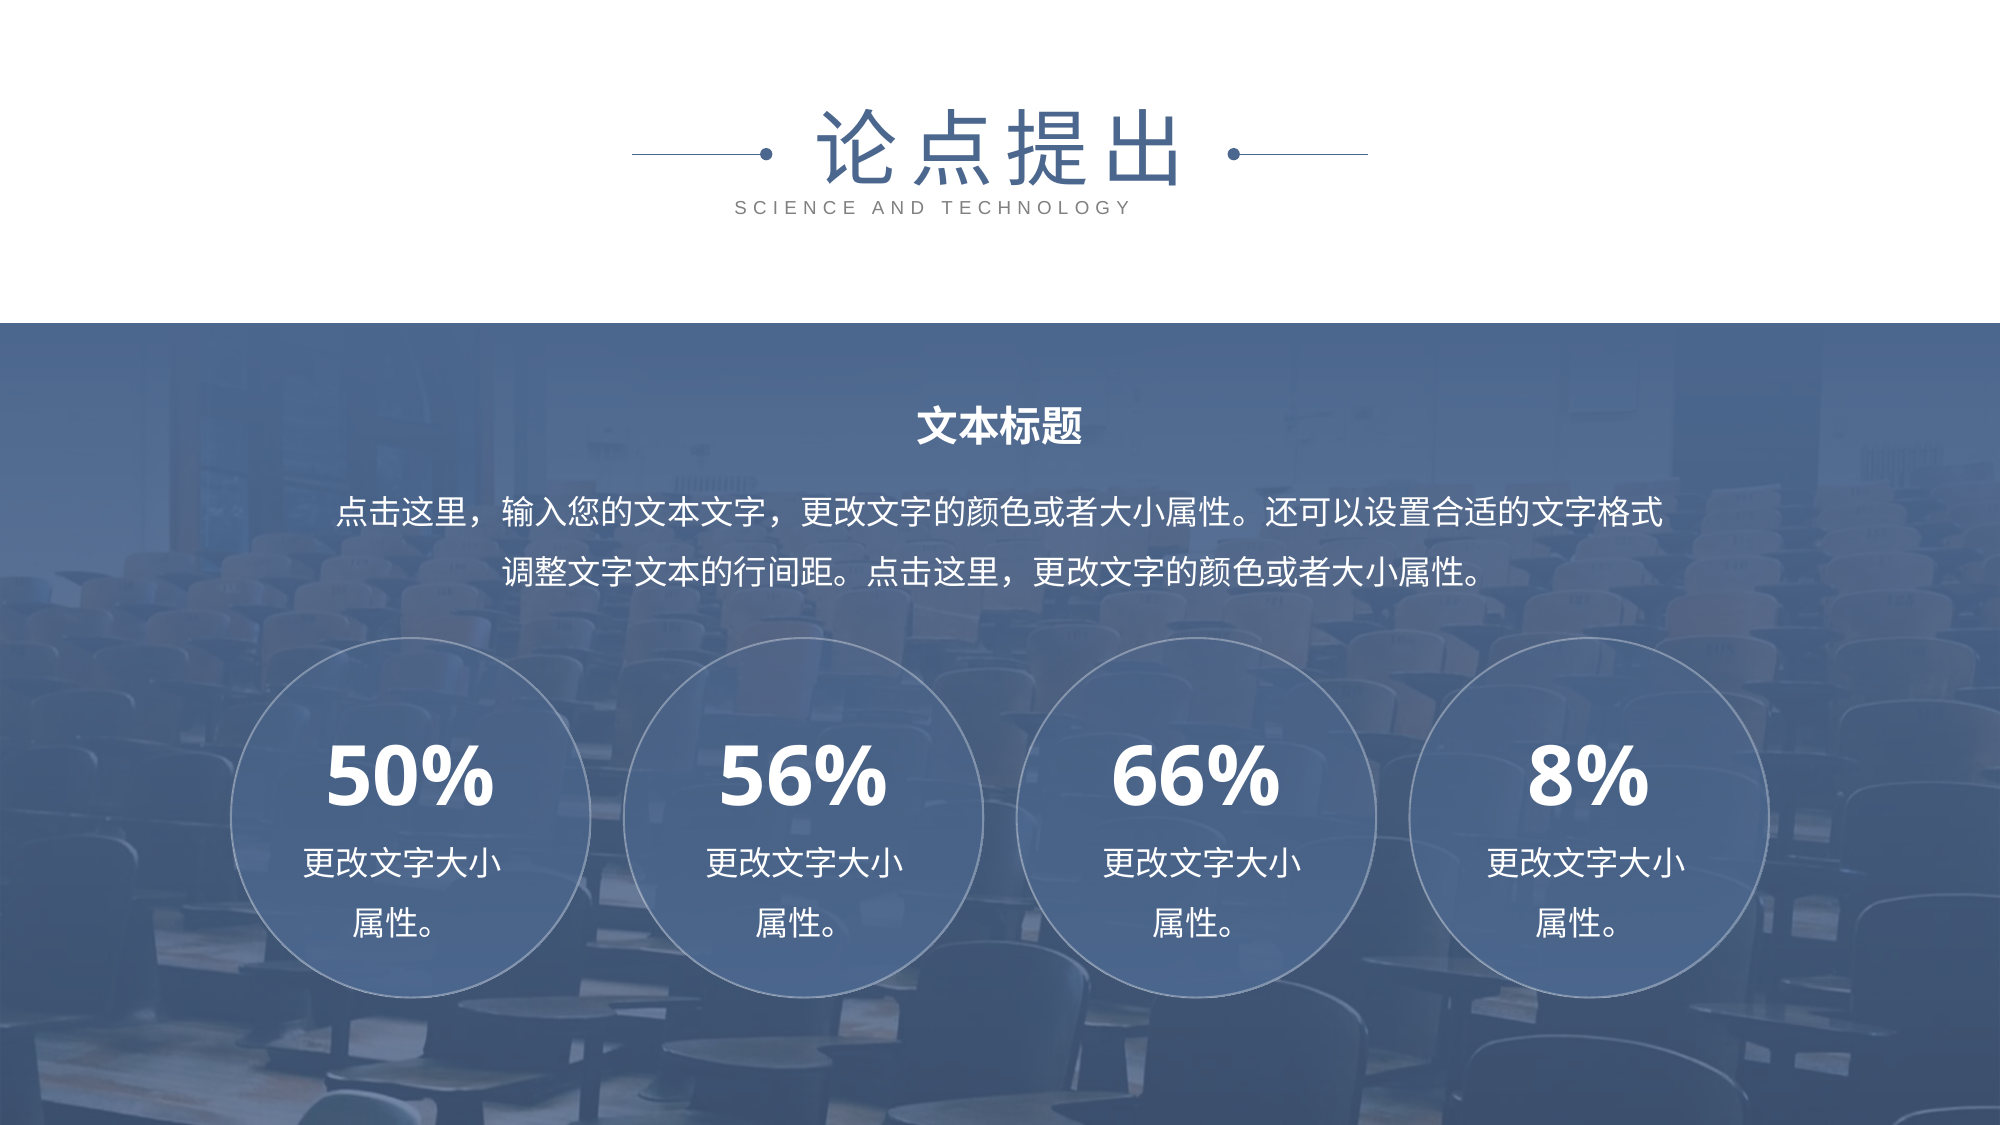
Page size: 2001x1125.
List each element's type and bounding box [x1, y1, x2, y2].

text_box [0, 0, 2000, 323]
text_box [0, 323, 2000, 1125]
text_box [147, 375, 1853, 587]
